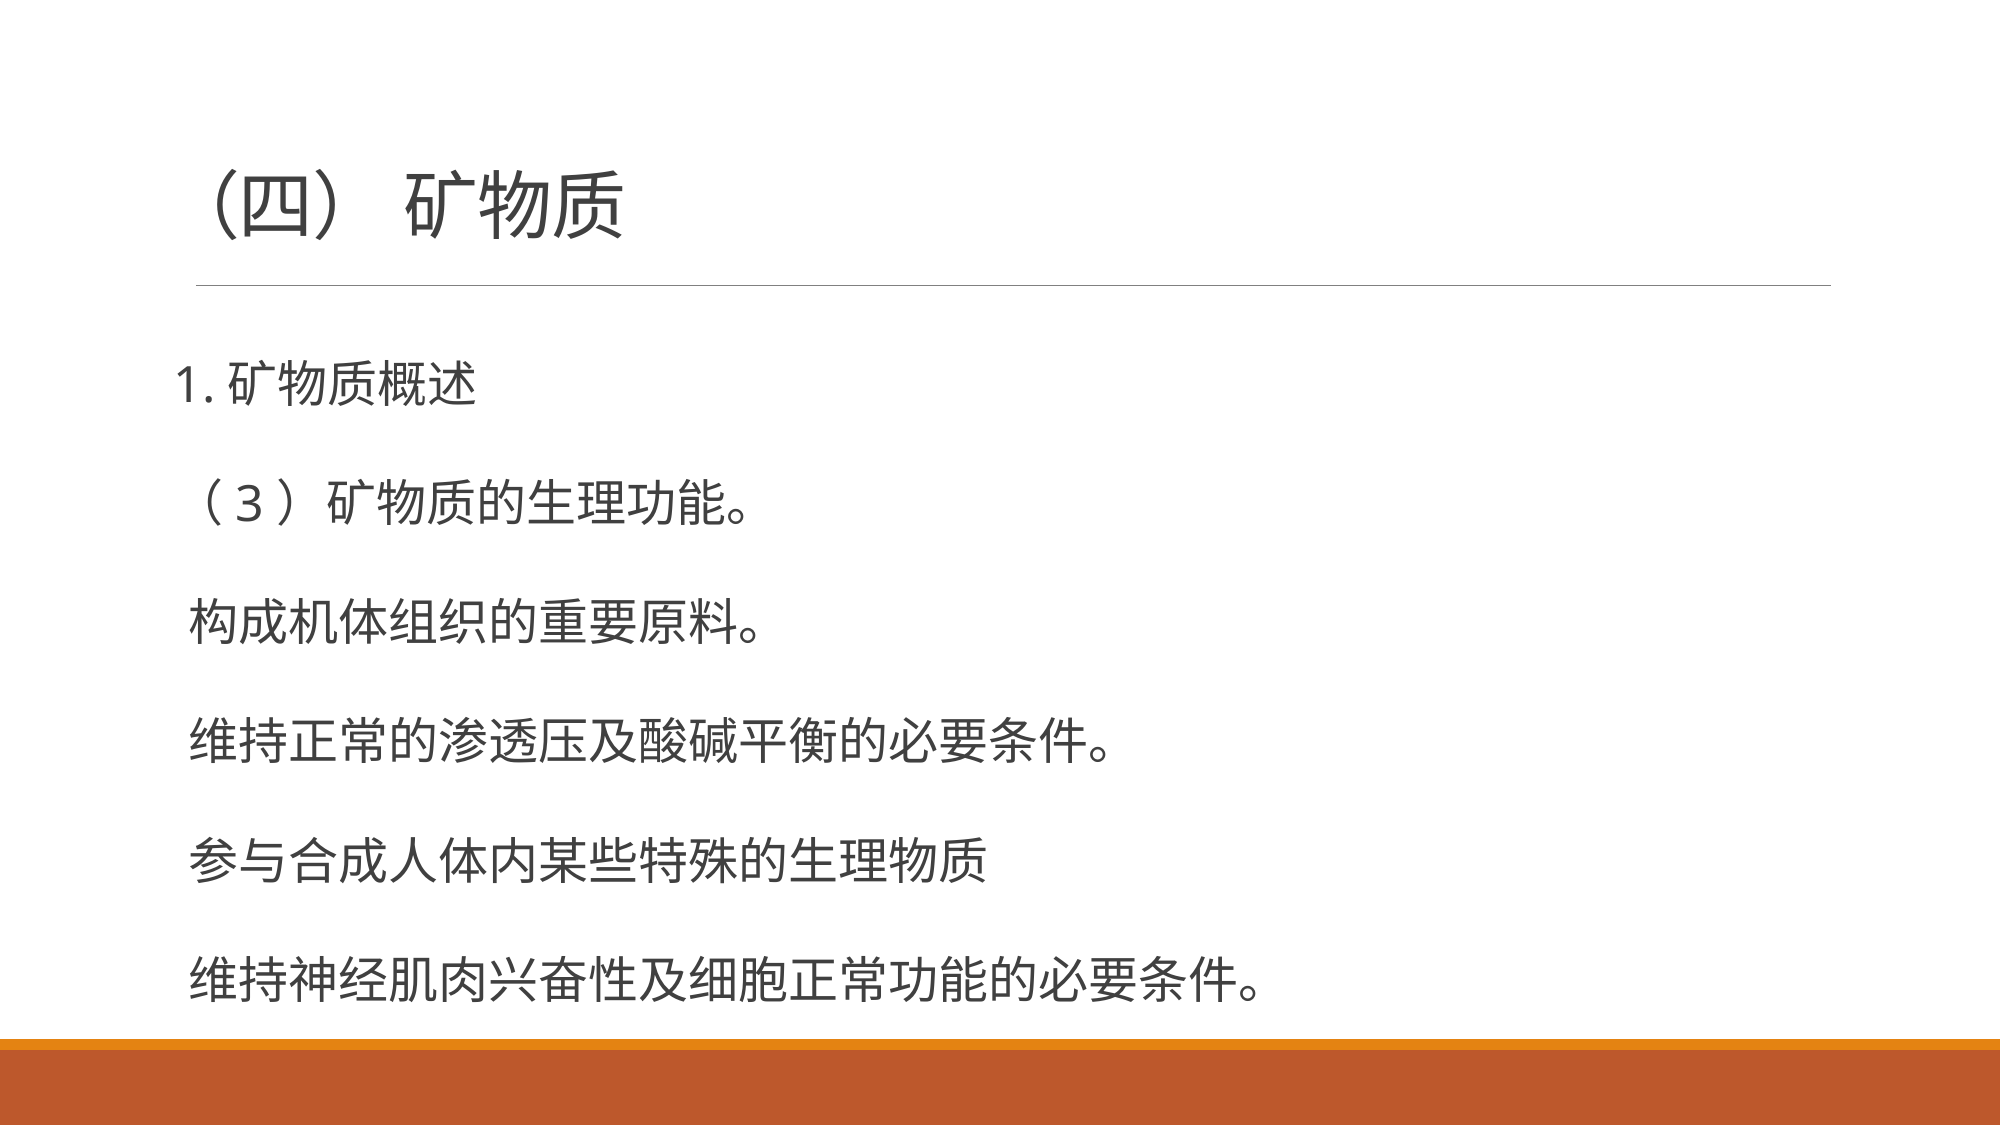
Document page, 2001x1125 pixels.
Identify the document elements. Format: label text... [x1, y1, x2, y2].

list 1.矿物质概述 （3）矿物质的生理功能。 构成机体组织的重要原料。 维持正常的渗透压及酸碱平衡的必要条件。 参与合成人体内某些特殊的生理物质 维持神经肌肉兴奋性及细胞正常功能的必要条件。 [173, 215, 1634, 1038]
title （四） 矿物质 [150, 132, 1561, 257]
